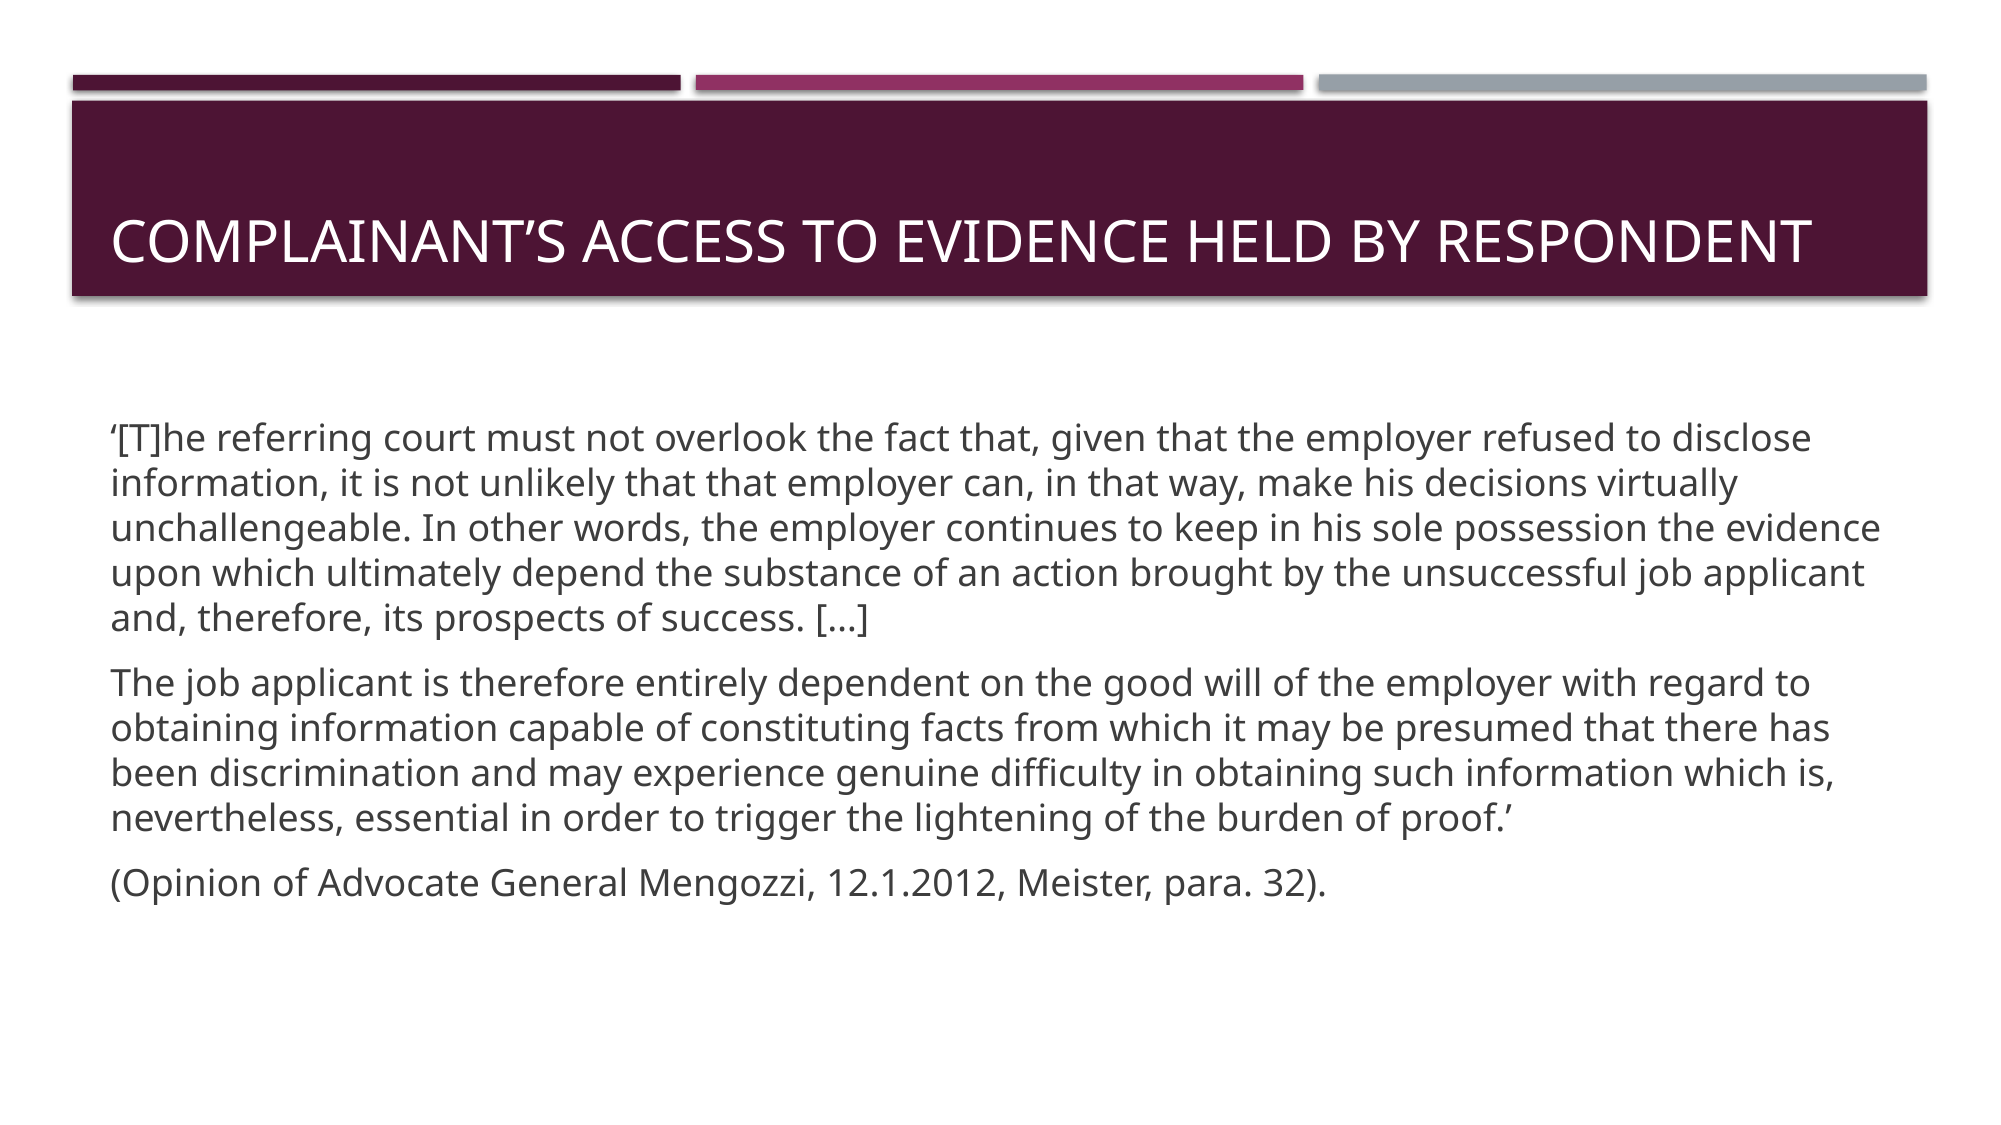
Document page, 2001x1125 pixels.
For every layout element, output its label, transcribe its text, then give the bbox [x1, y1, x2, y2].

title Complainant’s access to evidence held by respondent [95, 115, 1905, 282]
list ‘[T]he referring court must not overlook the fact that, given that the employer refused to disclose information, it is not unlikely that that employer can, in that way, make his decisions virtually unchallengeable. In other words, the employer continues to keep in his sole possession the evidence upon which ultimately depend the substance of an action brought by the unsuccessful job applicant and, therefore, its prospects of success. […] The job applicant is therefore entirely dependent on the good will of the employer with regard to obtaining information capable of constituting facts from which it may be presumed that there has been discrimination and may experience genuine difficulty in obtaining such information which is, nevertheless, essential in order to trigger the lightening of the burden of proof.’ (Opinion of Advocate General Mengozzi, 12.1.2012, Meister, para. 32). [95, 357, 1905, 962]
